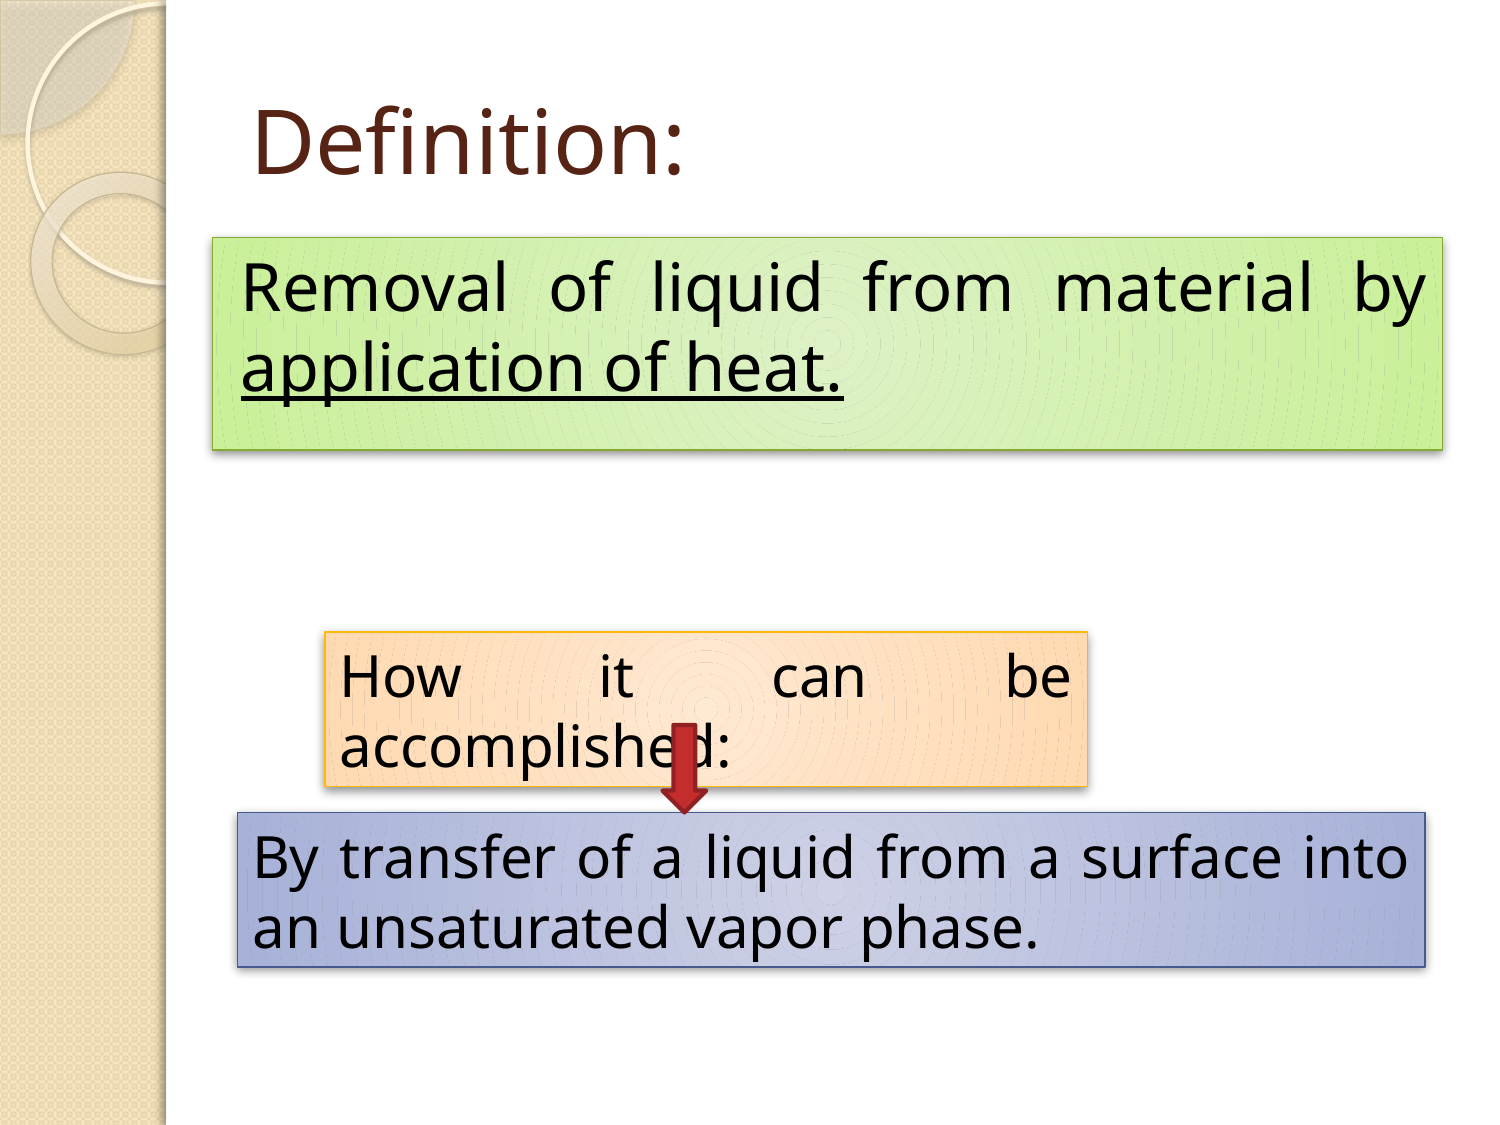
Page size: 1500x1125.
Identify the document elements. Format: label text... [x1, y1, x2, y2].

text_box [660, 722, 709, 815]
list Removal of liquid from material by application of heat. [212, 237, 1443, 451]
text_box By transfer of a liquid from a surface into an unsaturated vapor phase. [237, 812, 1426, 968]
title Definition: [235, 45, 1466, 233]
text_box How it can be accomplished: [324, 631, 1088, 787]
